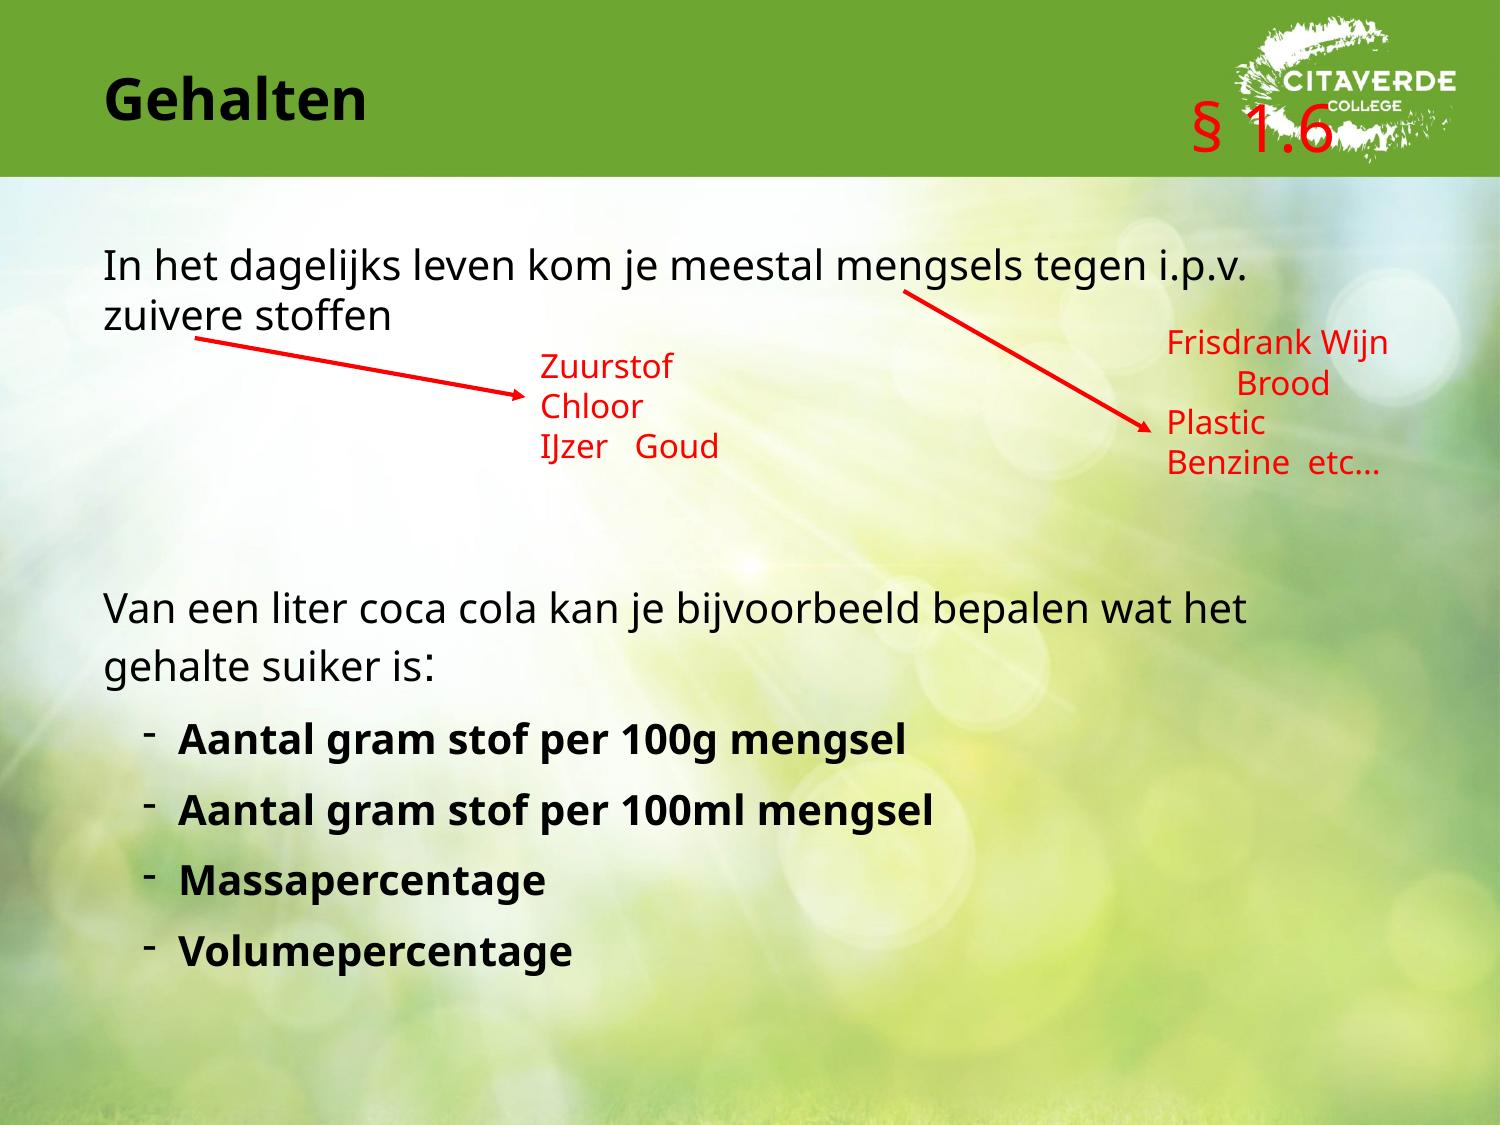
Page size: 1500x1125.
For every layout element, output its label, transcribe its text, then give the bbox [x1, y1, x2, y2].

text_box [194, 337, 525, 401]
text_box Frisdrank Wijn Brood Plastic Benzine etc… [1151, 314, 1412, 546]
text_box [903, 290, 1151, 433]
text_box Gehalten [88, 54, 927, 140]
text_box Van een liter coca cola kan je bijvoorbeeld bepalen wat het gehalte suiker is: Aantal gram stof per 100g mengsel Aantal gram stof per 100ml mengsel Massapercentage Volumepercentage [88, 574, 1306, 983]
picture [0, 0, 1500, 1125]
text_box Zuurstof Chloor IJzer Goud [525, 337, 750, 530]
text_box In het dagelijks leven kom je meestal mengsels tegen i.p.v. zuivere stoffen [88, 231, 1376, 347]
text_box § 1.6 [1175, 78, 1412, 173]
